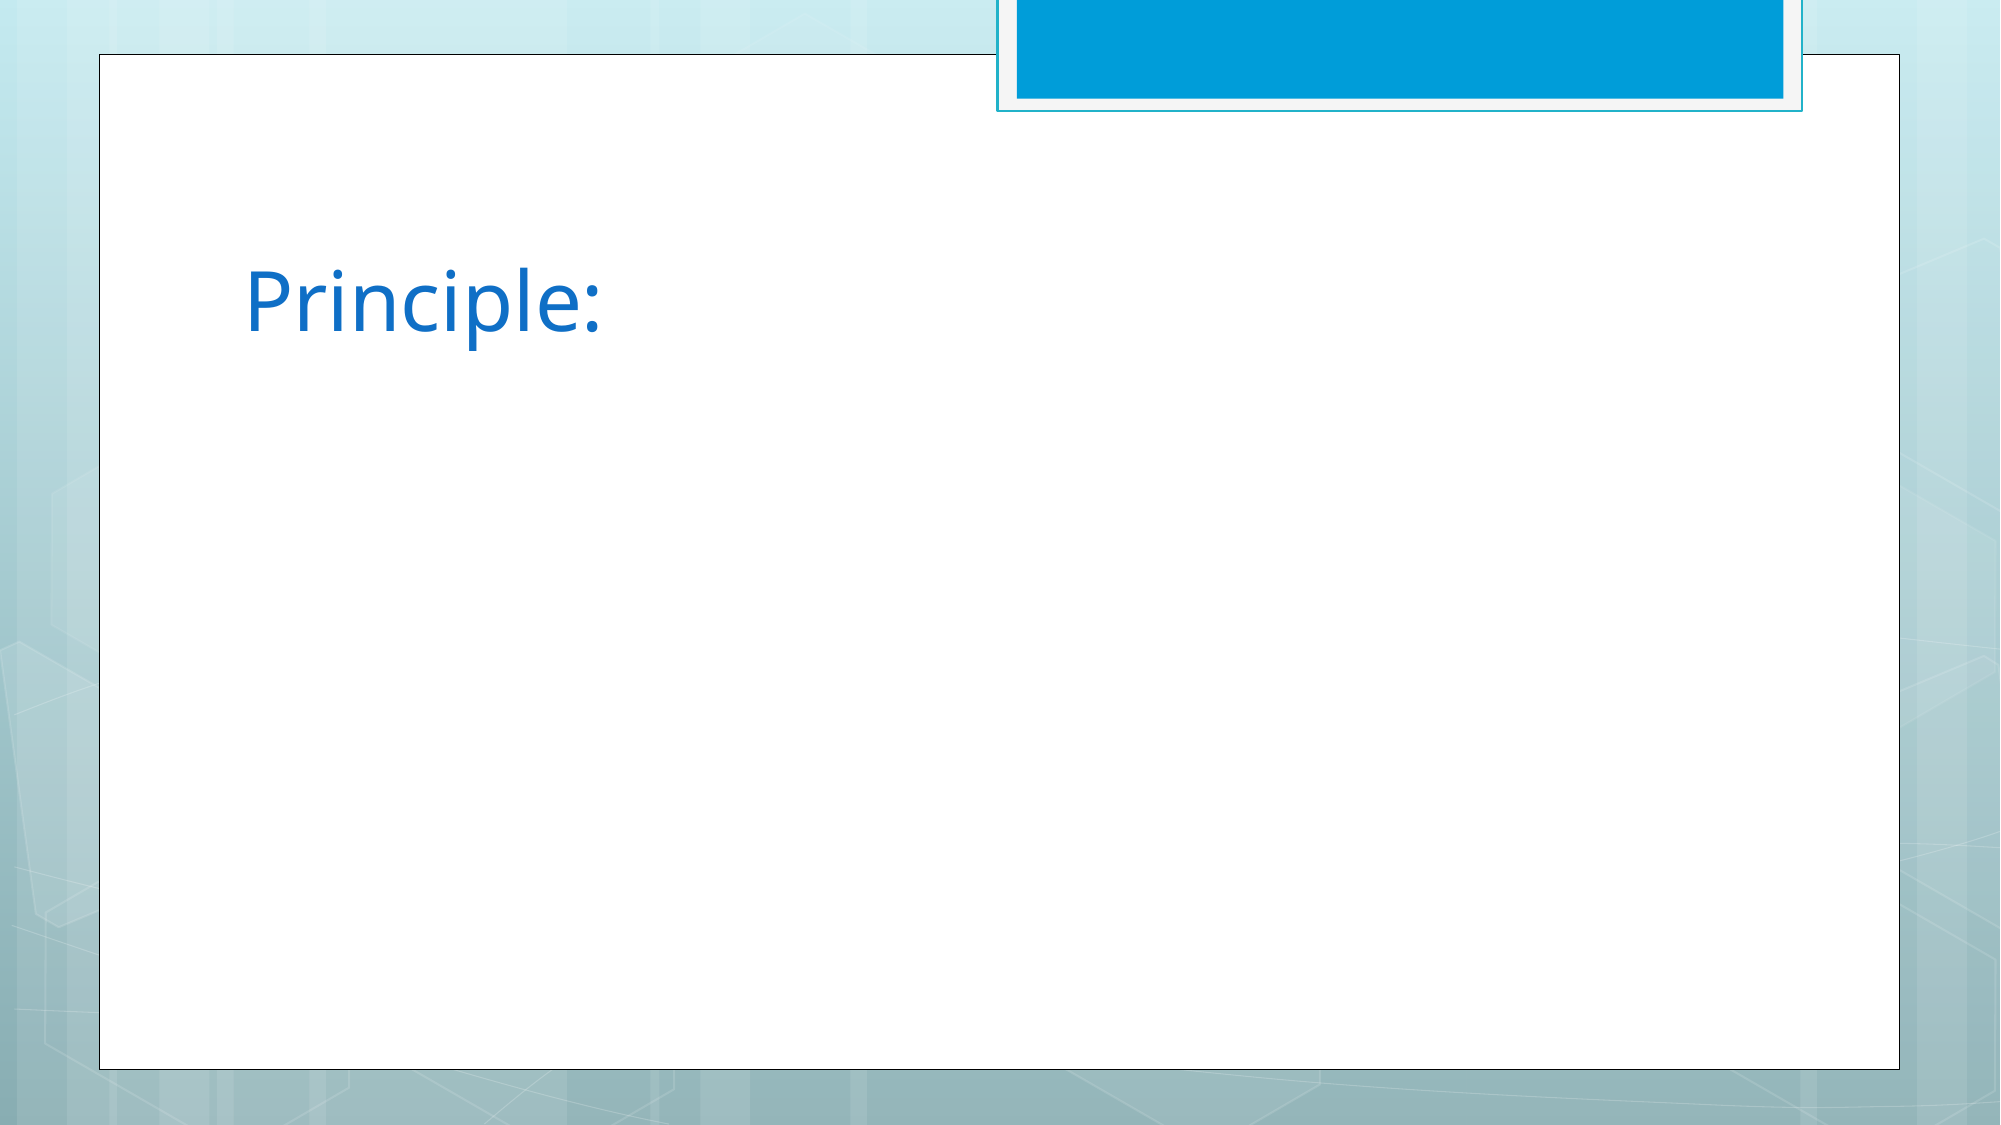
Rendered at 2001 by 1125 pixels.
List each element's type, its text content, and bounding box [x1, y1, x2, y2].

title Principle: [228, 168, 1765, 357]
